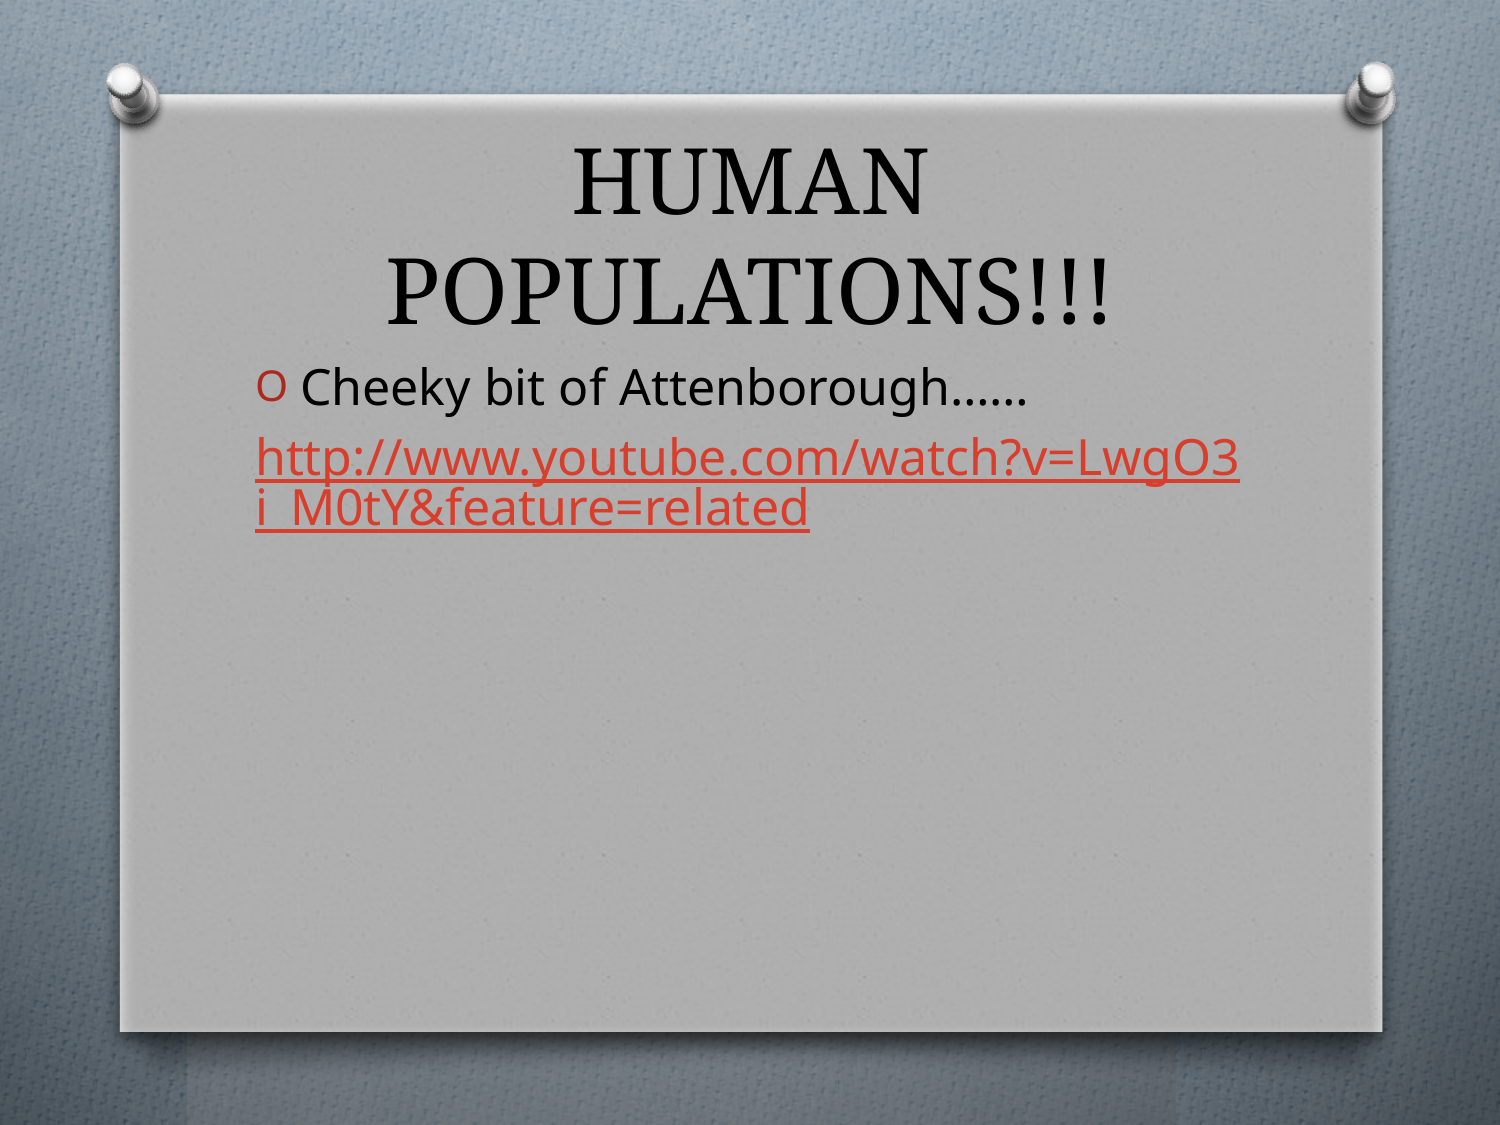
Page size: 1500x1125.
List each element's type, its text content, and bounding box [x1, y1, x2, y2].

title HUMAN POPULATIONS!!! [179, 134, 1323, 332]
picture [75, 29, 198, 153]
list Cheeky bit of Attenborough…… http://www.youtube.com/watch?v=LwgO3i_M0tY&feature=related [240, 347, 1257, 939]
picture [1317, 35, 1439, 156]
